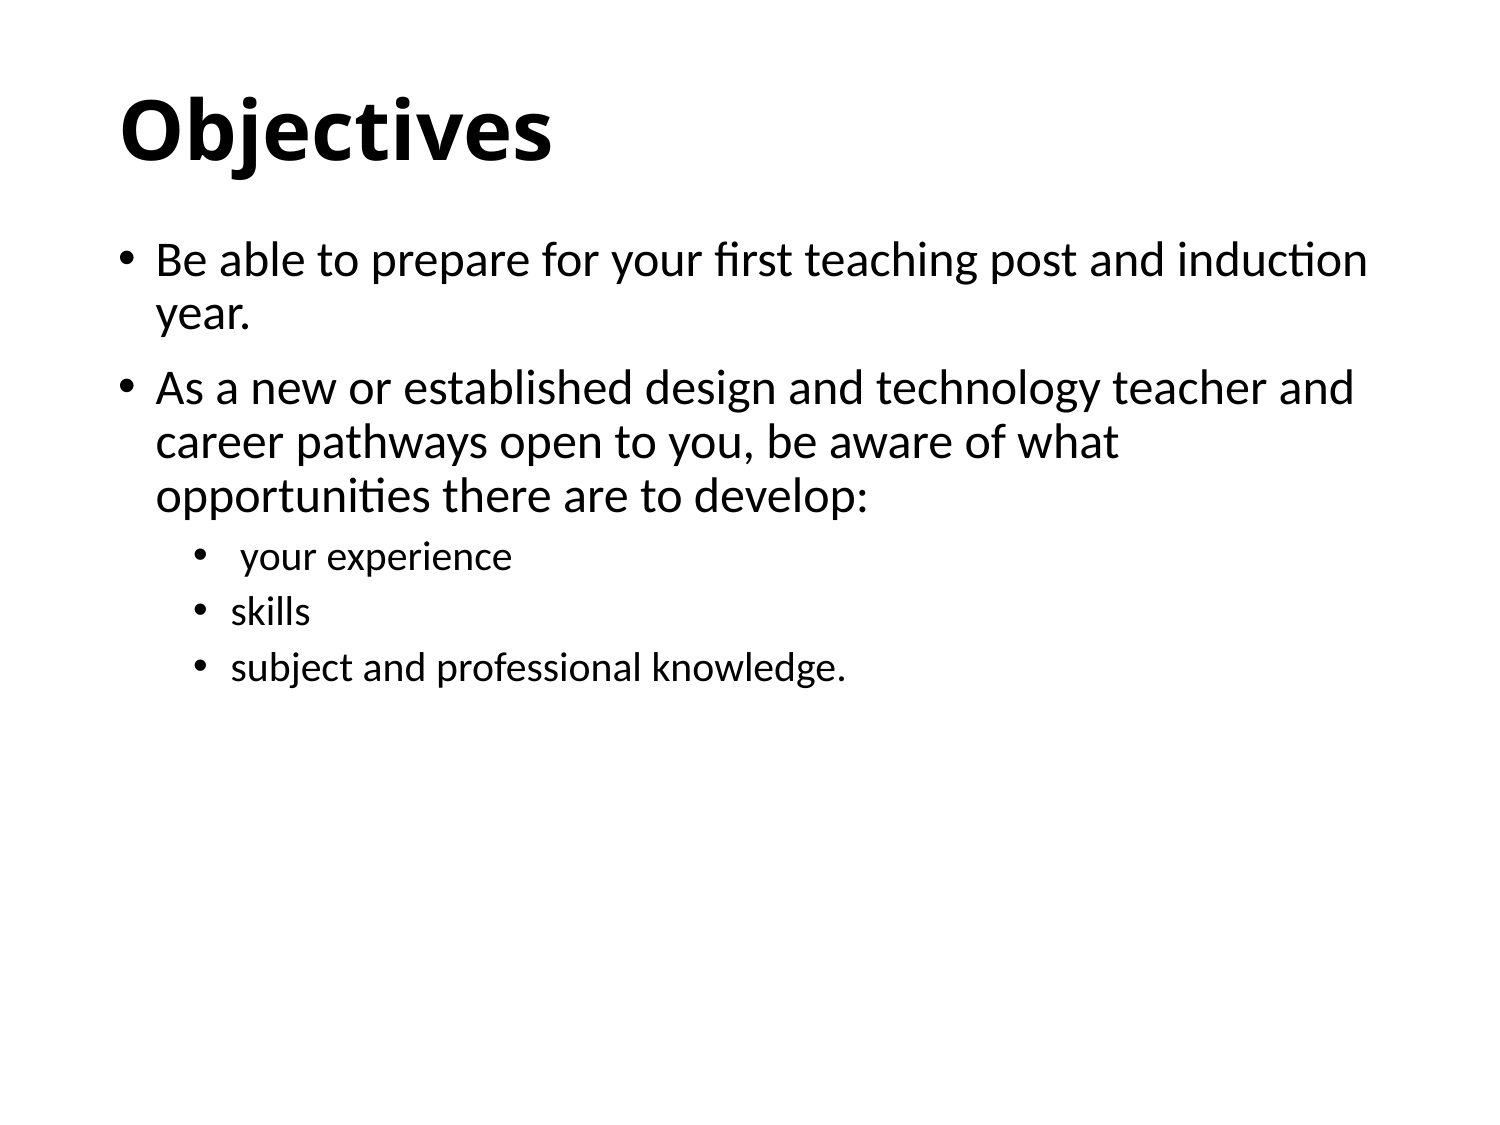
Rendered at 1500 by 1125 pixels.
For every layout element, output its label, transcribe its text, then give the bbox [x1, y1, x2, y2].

list Be able to prepare for your first teaching post and induction year. As a new or established design and technology teacher and career pathways open to you, be aware of what opportunities there are to develop: your experience skills subject and professional knowledge. [103, 225, 1397, 1017]
title Objectives [103, 59, 1397, 208]
